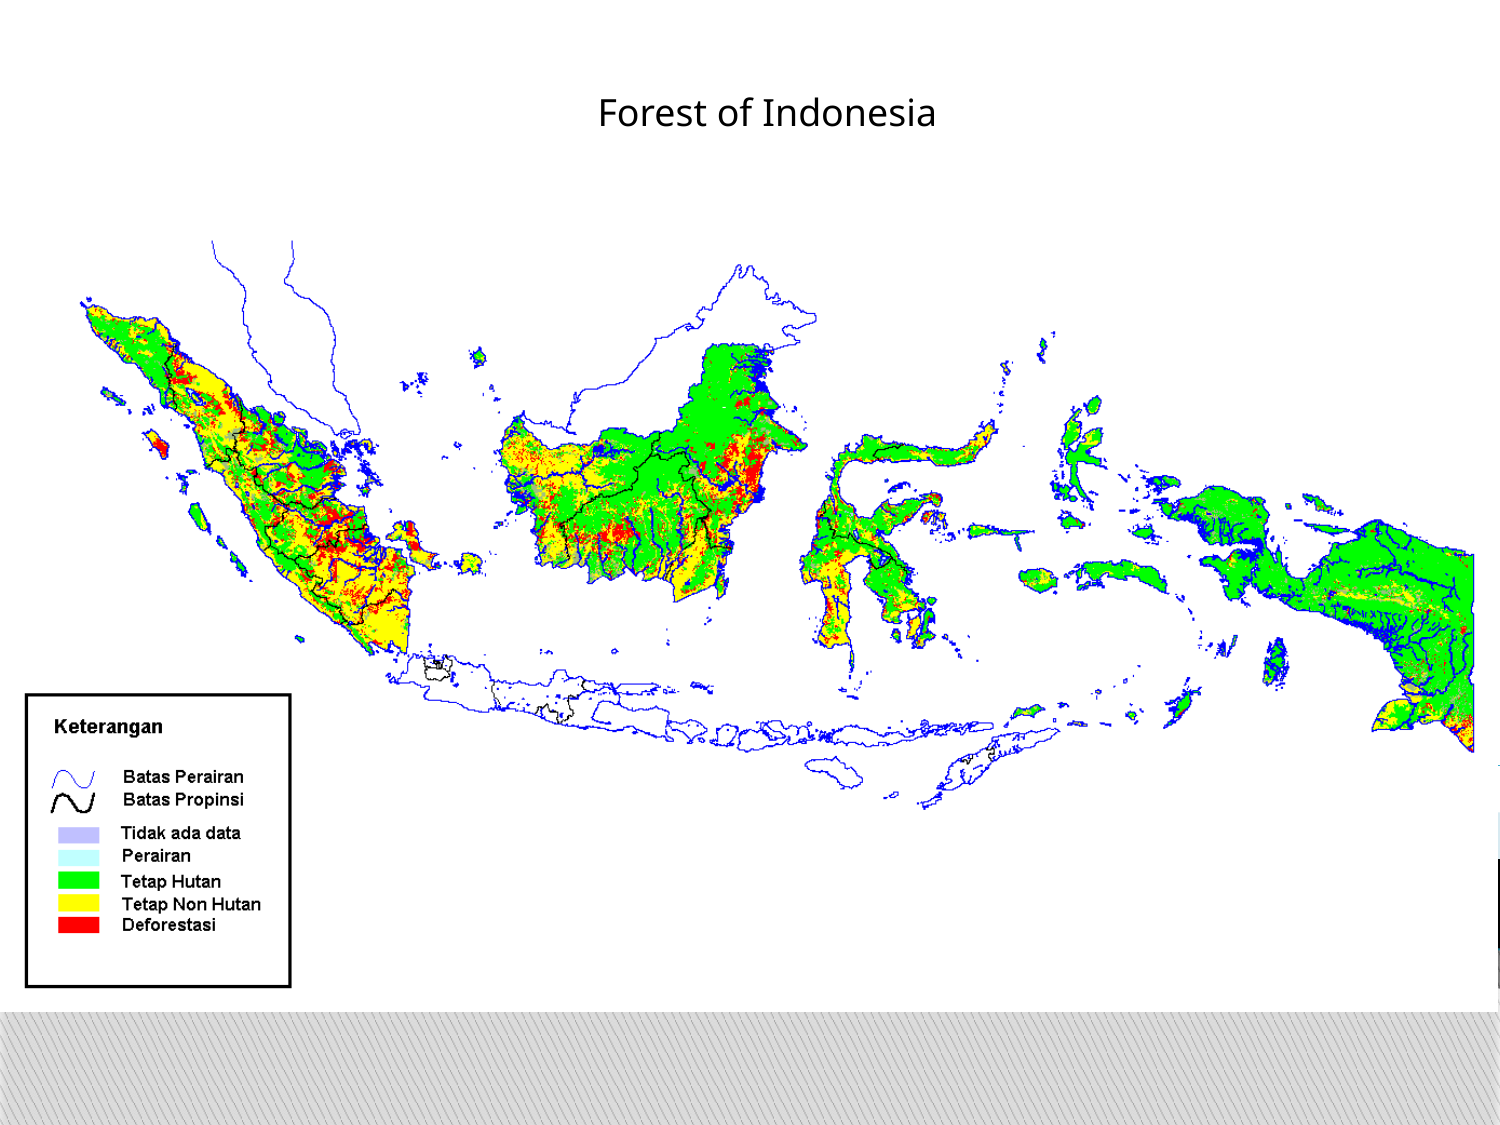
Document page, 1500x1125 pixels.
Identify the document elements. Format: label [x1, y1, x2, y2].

picture [0, 58, 1500, 1013]
